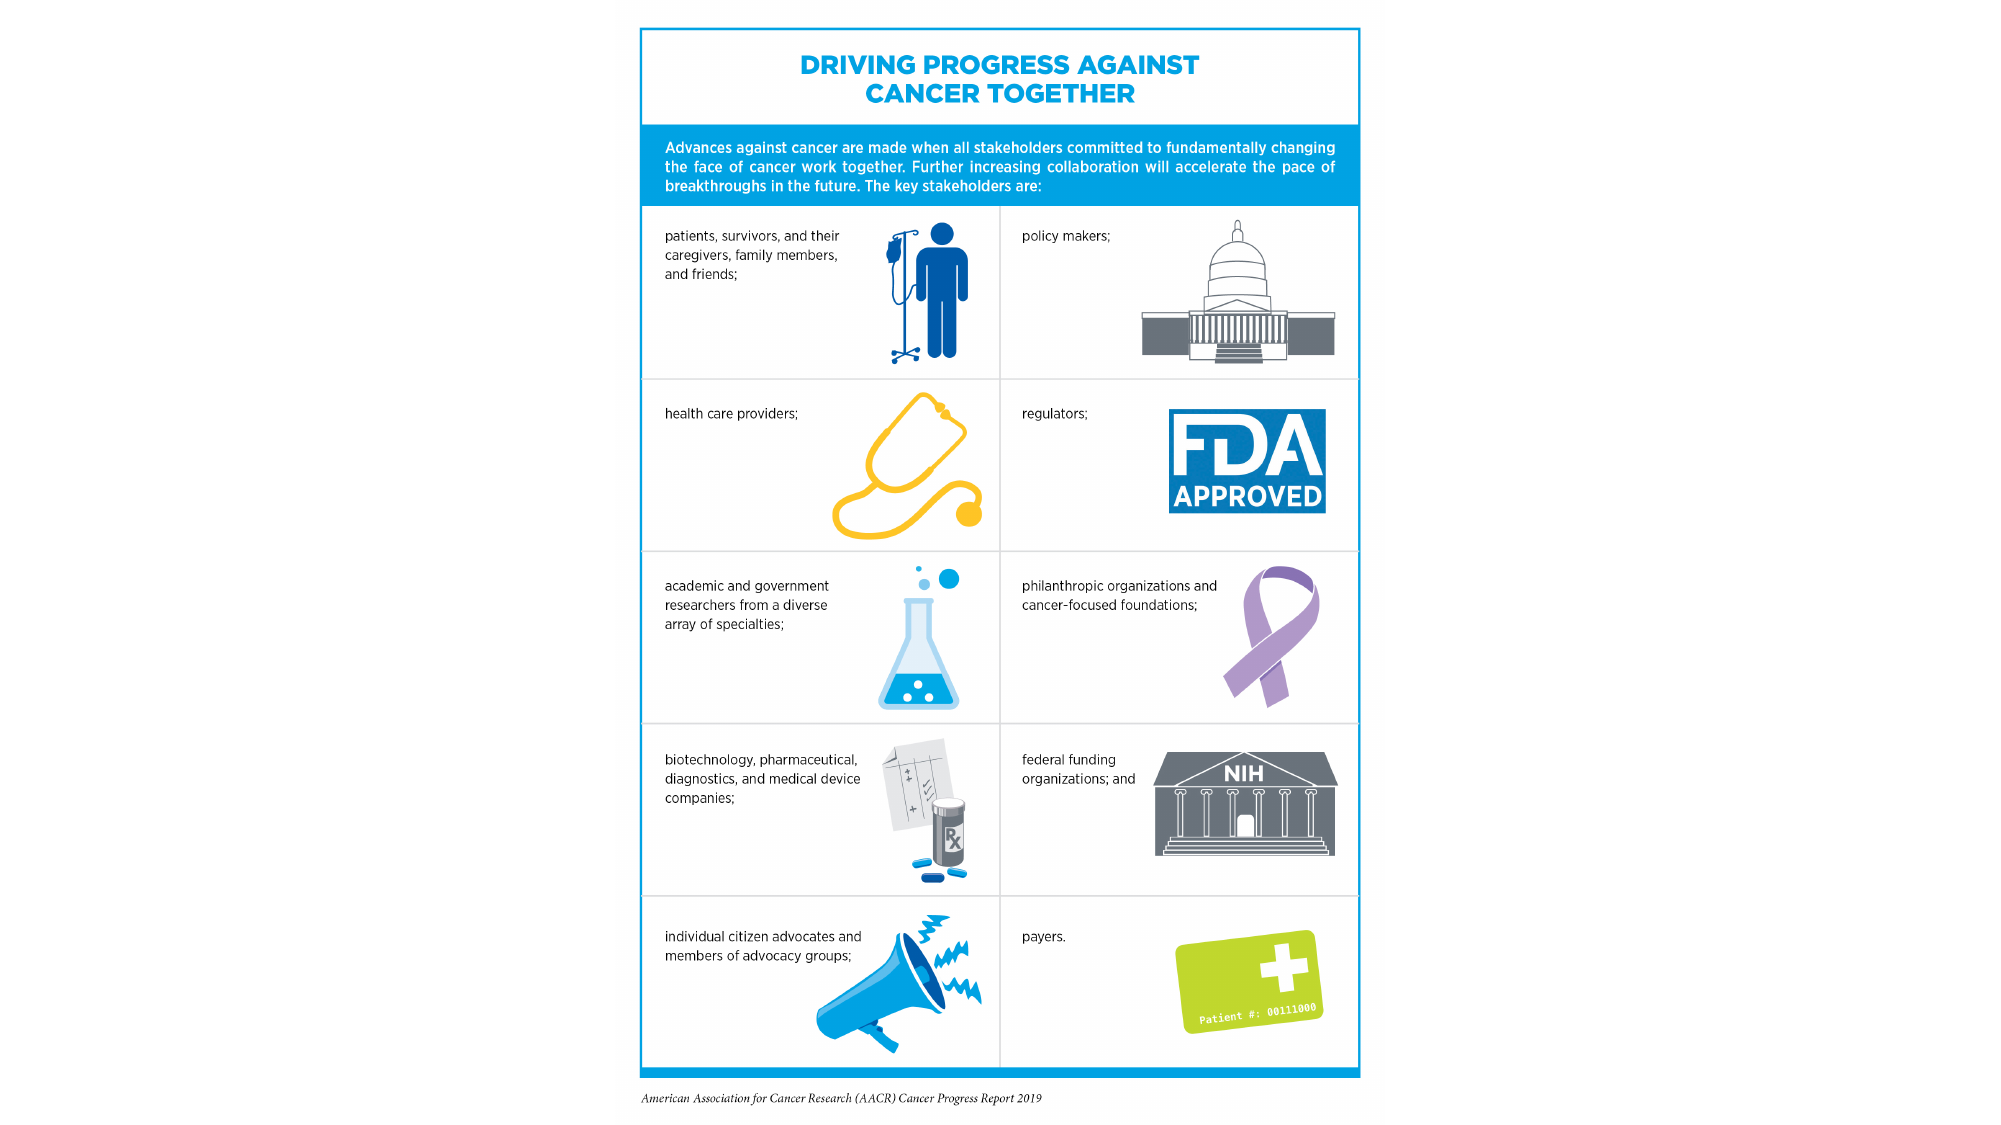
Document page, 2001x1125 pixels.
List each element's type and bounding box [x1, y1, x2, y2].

picture [615, 0, 1385, 1125]
